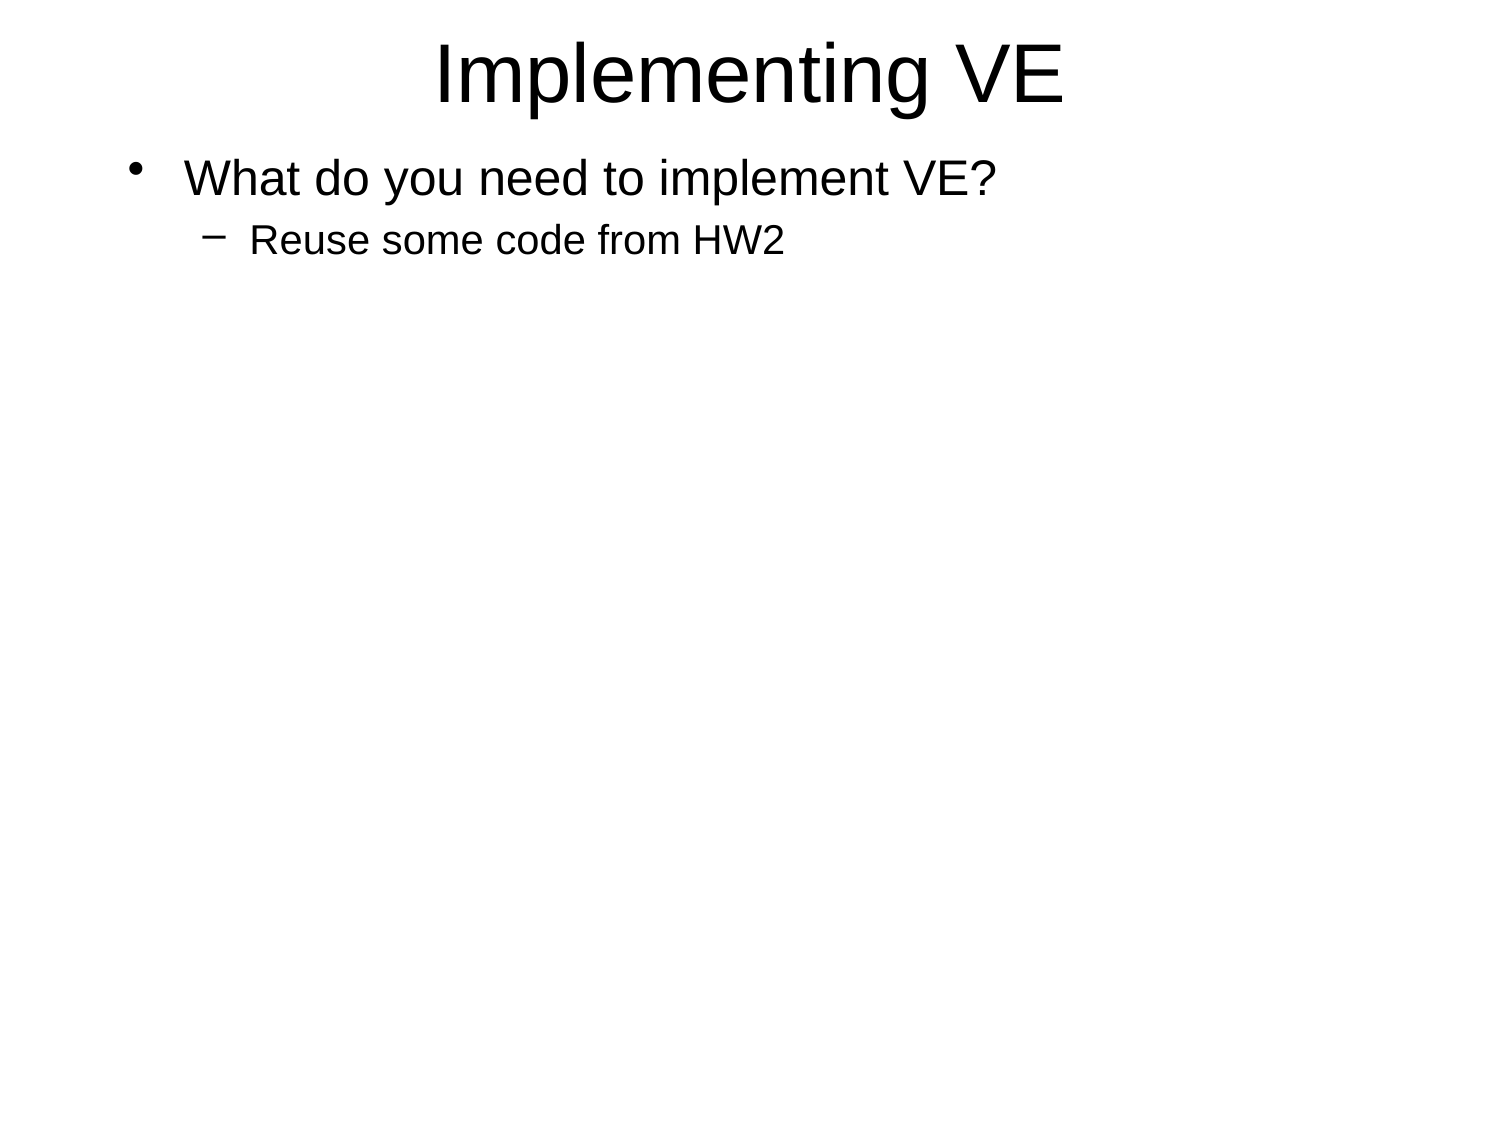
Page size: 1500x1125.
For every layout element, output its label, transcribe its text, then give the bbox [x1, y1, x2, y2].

title Implementing VE [112, 12, 1388, 126]
list What do you need to implement VE? Reuse some code from HW2 [112, 137, 1388, 1001]
